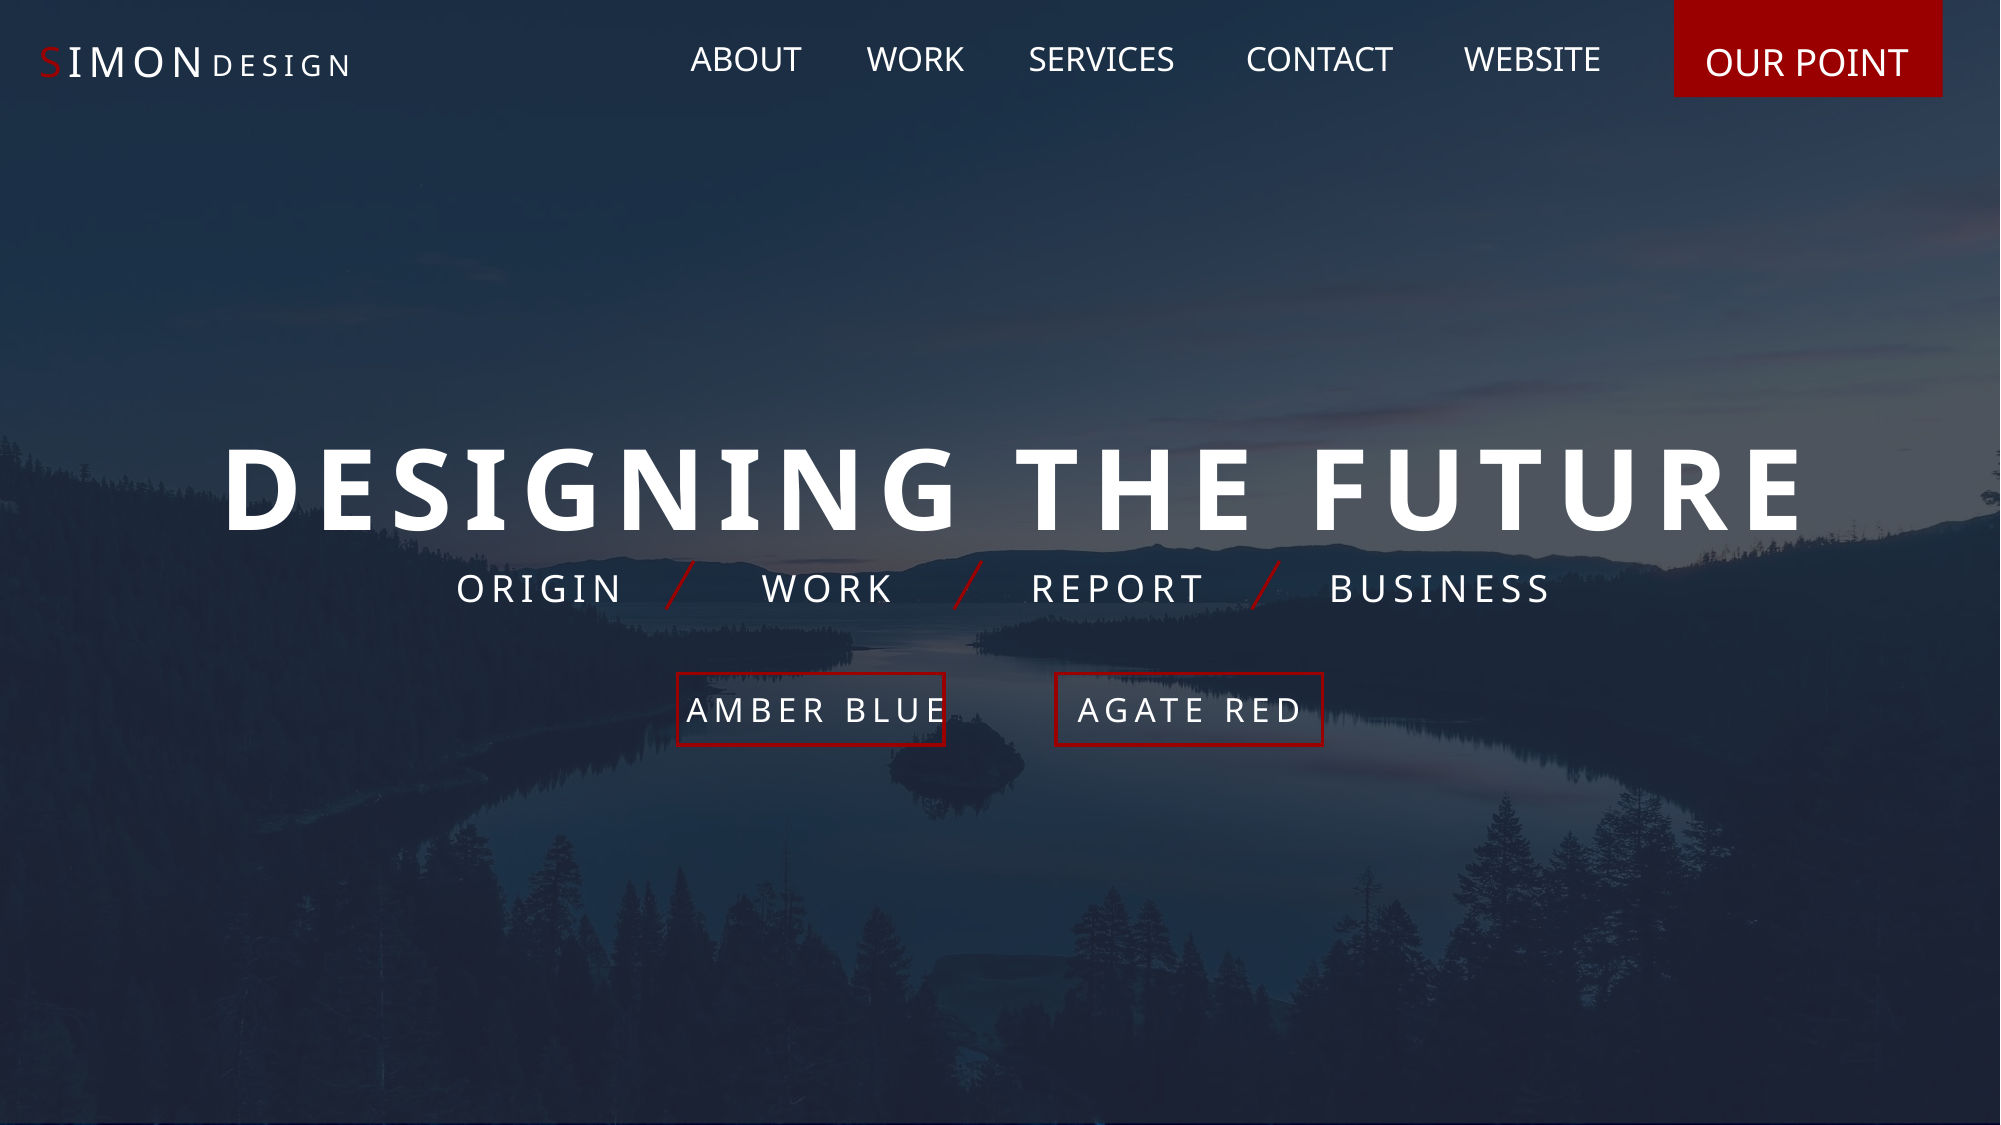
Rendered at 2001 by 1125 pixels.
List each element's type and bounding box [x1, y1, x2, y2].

text_box [250, 410, 1775, 746]
text_box [17, 28, 360, 95]
text_box [673, 31, 1929, 92]
picture [0, 0, 2000, 1125]
